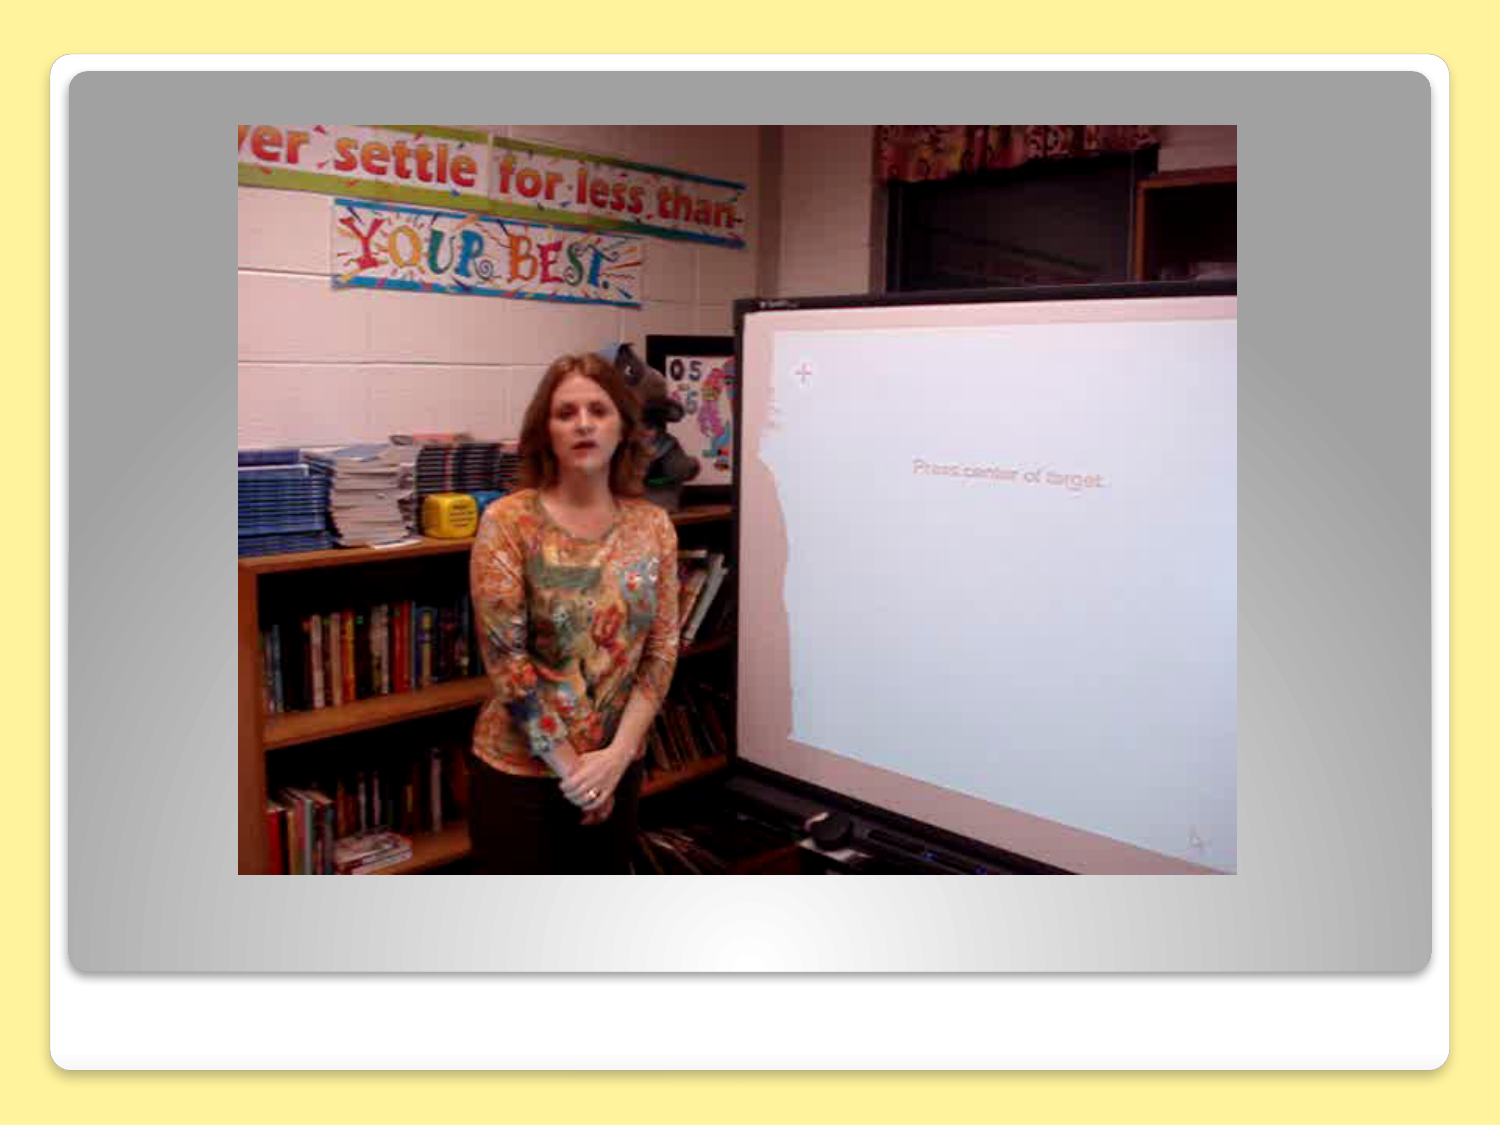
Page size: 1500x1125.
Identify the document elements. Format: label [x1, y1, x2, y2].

list [237, 124, 1238, 876]
